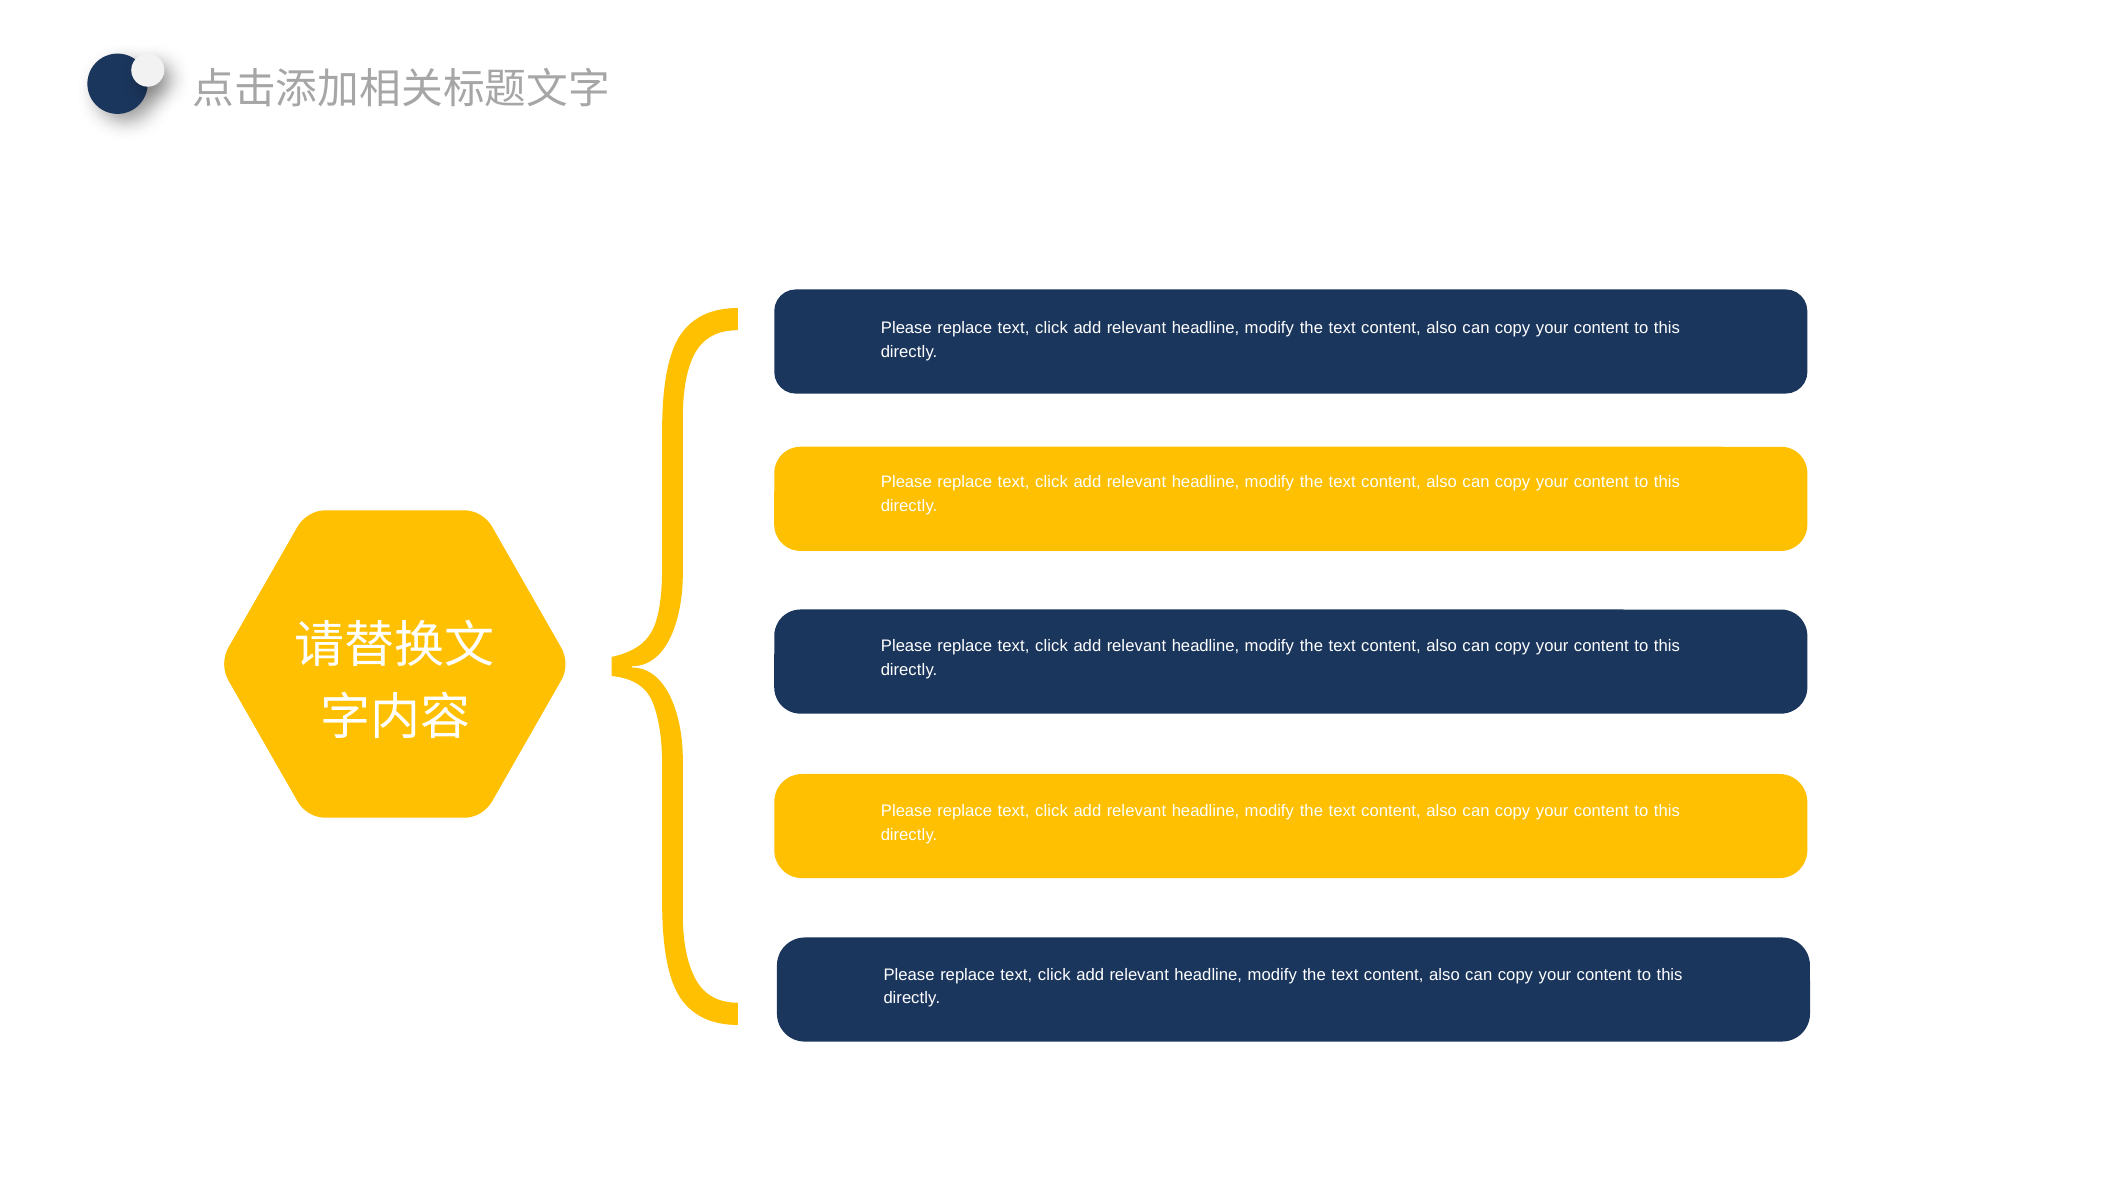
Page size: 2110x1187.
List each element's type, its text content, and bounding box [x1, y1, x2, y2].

text_box [86, 52, 142, 115]
text_box [773, 445, 1809, 552]
text_box Please replace text, click add relevant headline, modify the text content, also can copy your content to this directly. [880, 795, 1682, 844]
text_box [130, 52, 166, 88]
text_box [773, 772, 1809, 880]
text_box 点击添加相关标题文字 [176, 53, 680, 114]
text_box [224, 510, 566, 818]
text_box [611, 308, 738, 1025]
text_box [775, 936, 1812, 1043]
text_box Please replace text, click add relevant headline, modify the text content, also can copy your content to this directly. [880, 312, 1682, 361]
text_box Please replace text, click add relevant headline, modify the text content, also can copy your content to this directly. [880, 467, 1682, 516]
text_box [773, 608, 1809, 715]
text_box Please replace text, click add relevant headline, modify the text content, also can copy your content to this directly. [880, 631, 1682, 680]
text_box [773, 288, 1809, 395]
text_box 请替换文字内容 [290, 600, 500, 745]
text_box Please replace text, click add relevant headline, modify the text content, also can copy your content to this directly. [883, 959, 1685, 1008]
